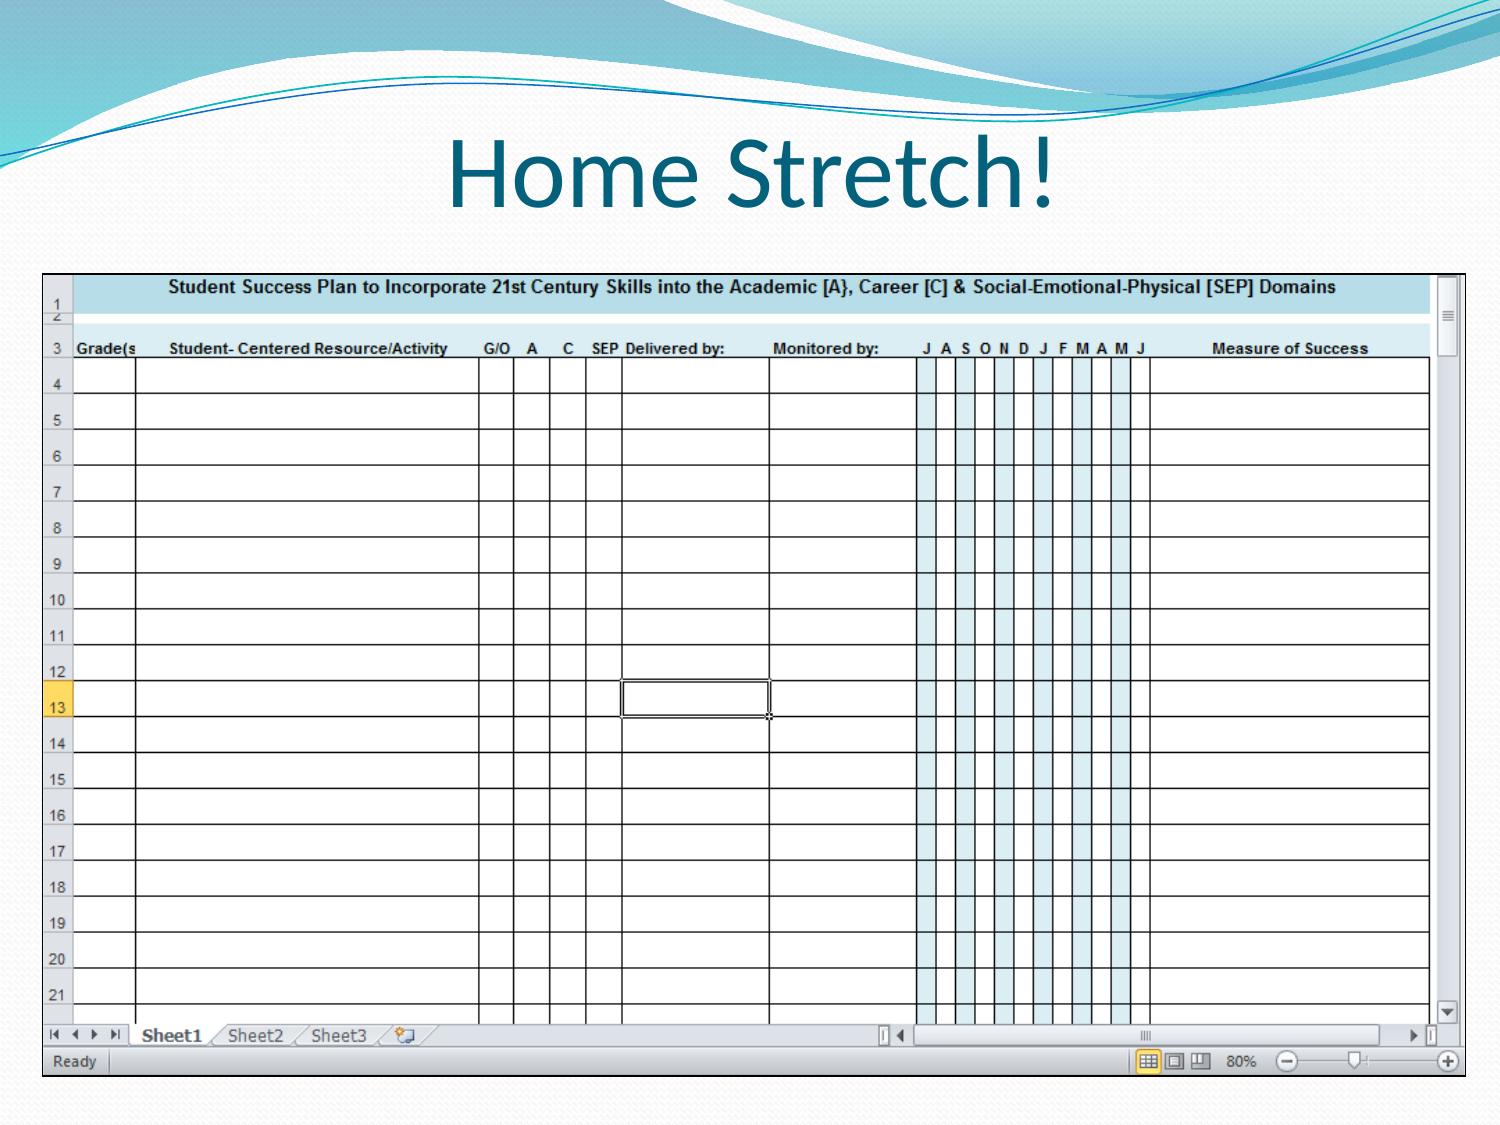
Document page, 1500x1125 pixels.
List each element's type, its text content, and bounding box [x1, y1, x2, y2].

picture [43, 274, 1465, 1076]
text_box Home Stretch! [7, 95, 1500, 281]
